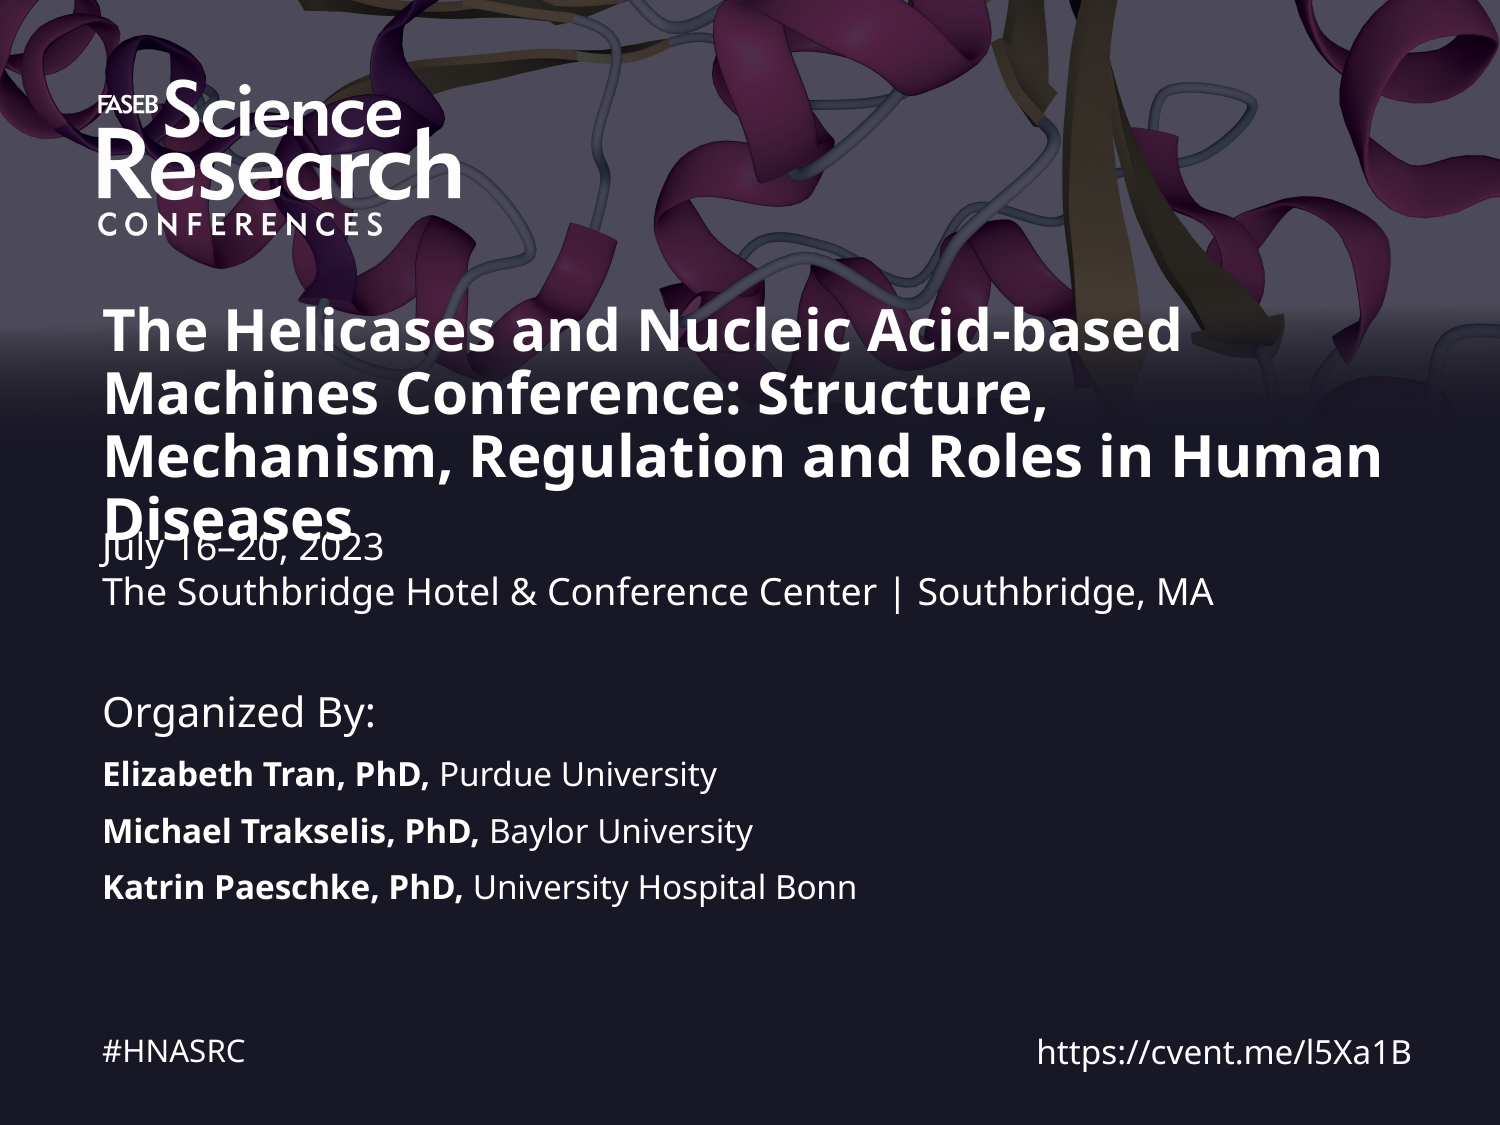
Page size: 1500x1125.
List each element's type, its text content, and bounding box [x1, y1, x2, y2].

picture [0, 0, 1500, 1125]
text_box #HNASRC [86, 1028, 576, 1089]
text_box July 16–20, 2023 The Southbridge Hotel & Conference Center | Southbridge, MA [86, 515, 1413, 642]
text_box The Helicases and Nucleic Acid-based Machines Conference: Structure, Mechanism, Regulation and Roles in Human Diseases [87, 293, 1428, 434]
text_box https://cvent.me/l5Xa1B [938, 1028, 1428, 1089]
text_box Organized By: Elizabeth Tran, PhD, Purdue University Michael Trakselis, PhD, Baylor University Katrin Paeschke, PhD, University Hospital Bonn [86, 684, 1500, 1004]
